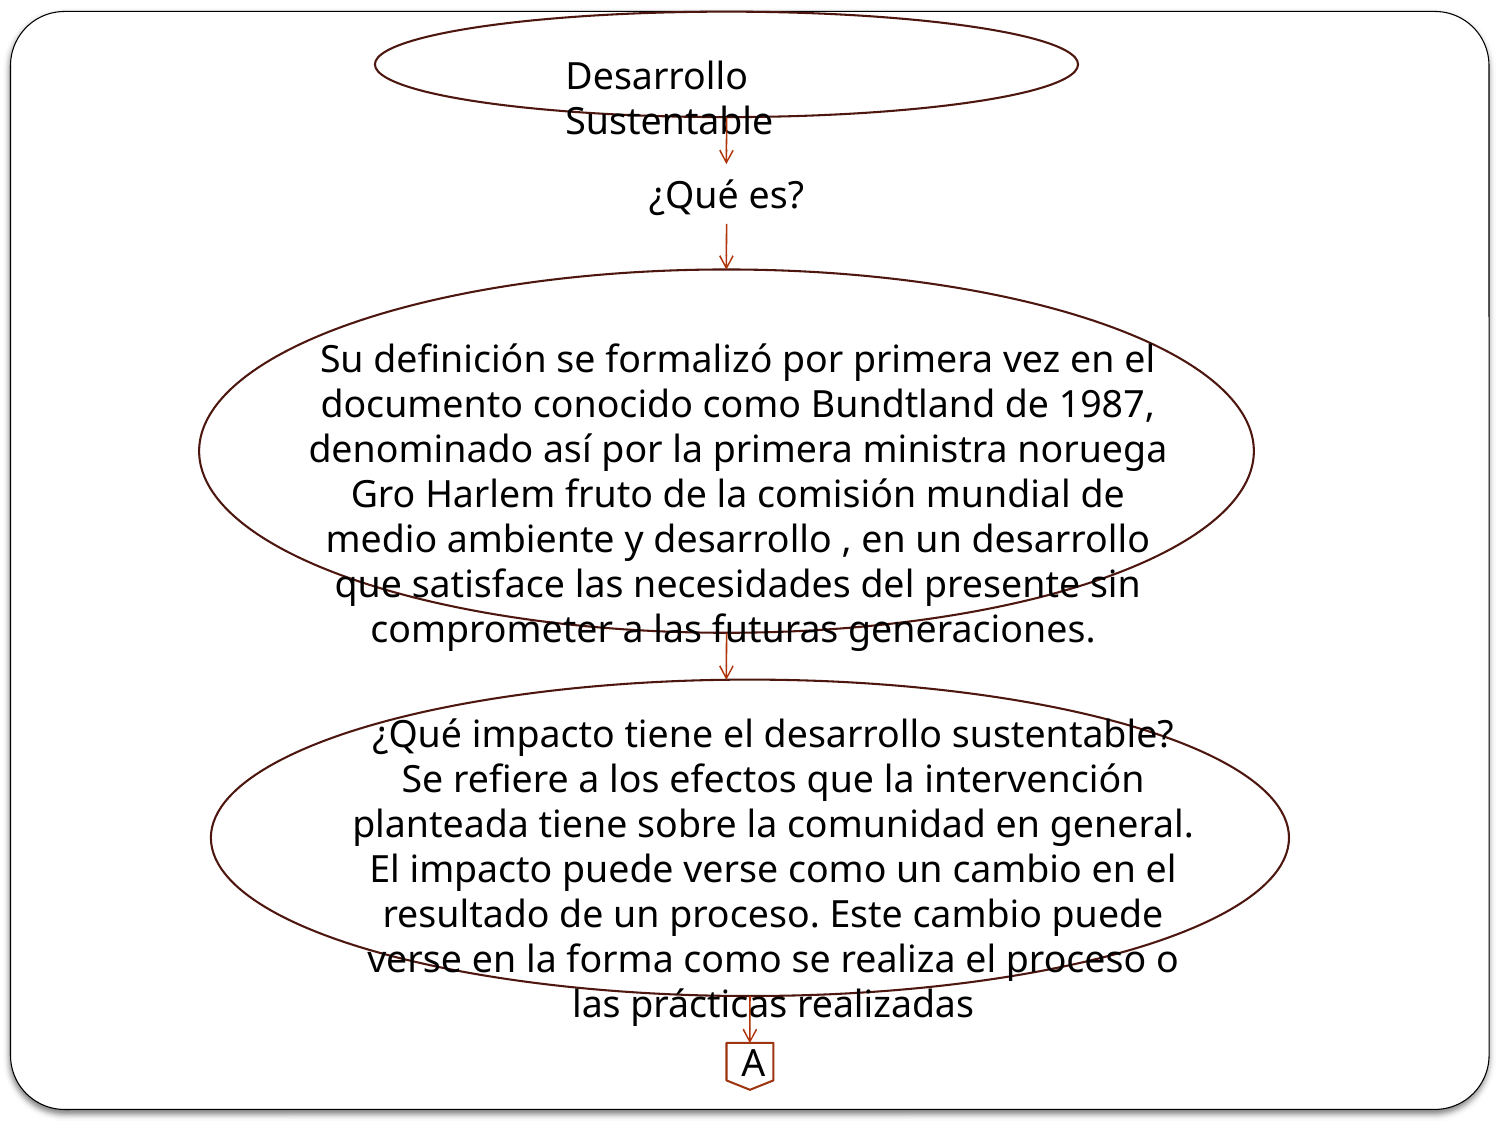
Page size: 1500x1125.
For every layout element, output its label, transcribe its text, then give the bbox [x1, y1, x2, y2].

text_box A [726, 1031, 774, 1091]
text_box [335, 268, 1118, 328]
text_box [1196, 367, 1255, 536]
text_box ¿Qué es? [609, 163, 844, 224]
text_box [198, 352, 281, 550]
text_box Su definición se formalizó por primera vez en el documento conocido como Bundtland de 1987, denominado así por la primera ministra noruega Gro Harlem fruto de la comisión mundial de medio ambiente y desarrollo , en un desarrollo que satisface las necesidades del presente sin comprometer a las futuras generaciones. [281, 328, 1196, 658]
text_box ¿Qué impacto tiene el desarrollo sustentable? Se refiere a los efectos que la intervención planteada tiene sobre la comunidad en general. El impacto puede verse como un cambio en el resultado de un proceso. Este cambio puede verse en la forma como se realiza el proceso o las prácticas realizadas [328, 703, 1219, 1033]
text_box [1219, 758, 1291, 917]
text_box Desarrollo Sustentable [550, 44, 938, 150]
text_box [373, 10, 1080, 111]
text_box [462, 678, 1038, 703]
text_box [209, 738, 328, 938]
